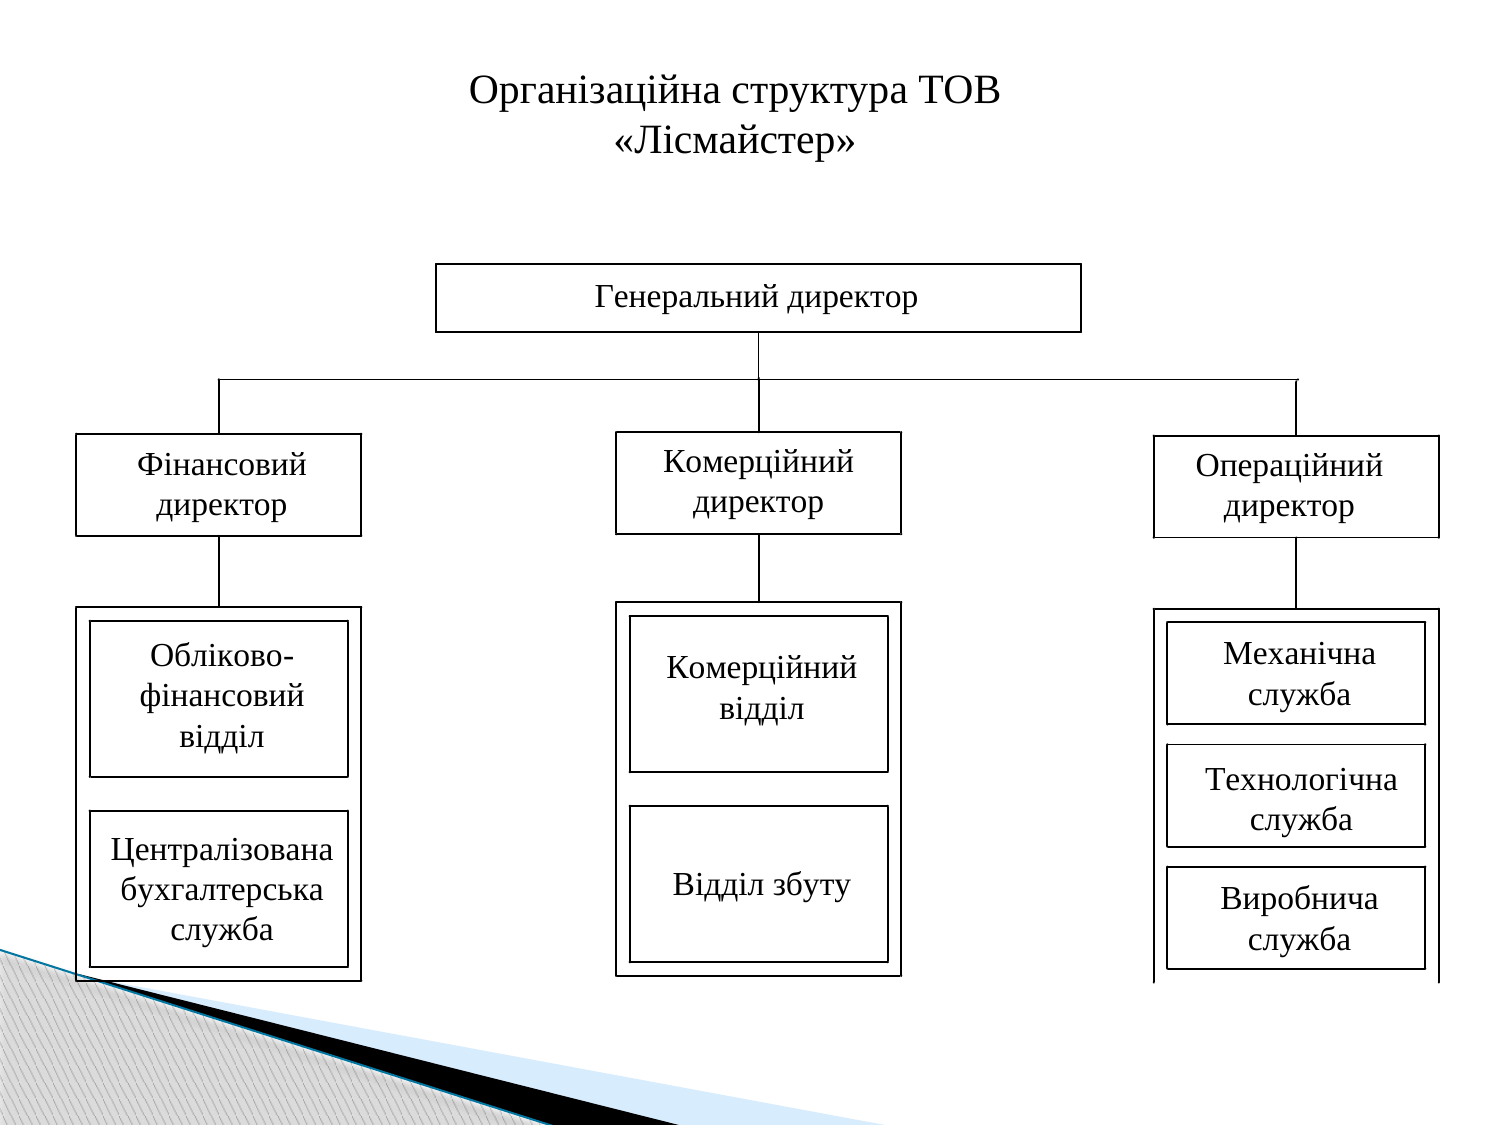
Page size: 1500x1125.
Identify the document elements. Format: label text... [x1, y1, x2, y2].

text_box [64, 136, 1459, 986]
text_box Організаційна структура ТОВ «Лісмайстер» [360, 54, 1111, 136]
